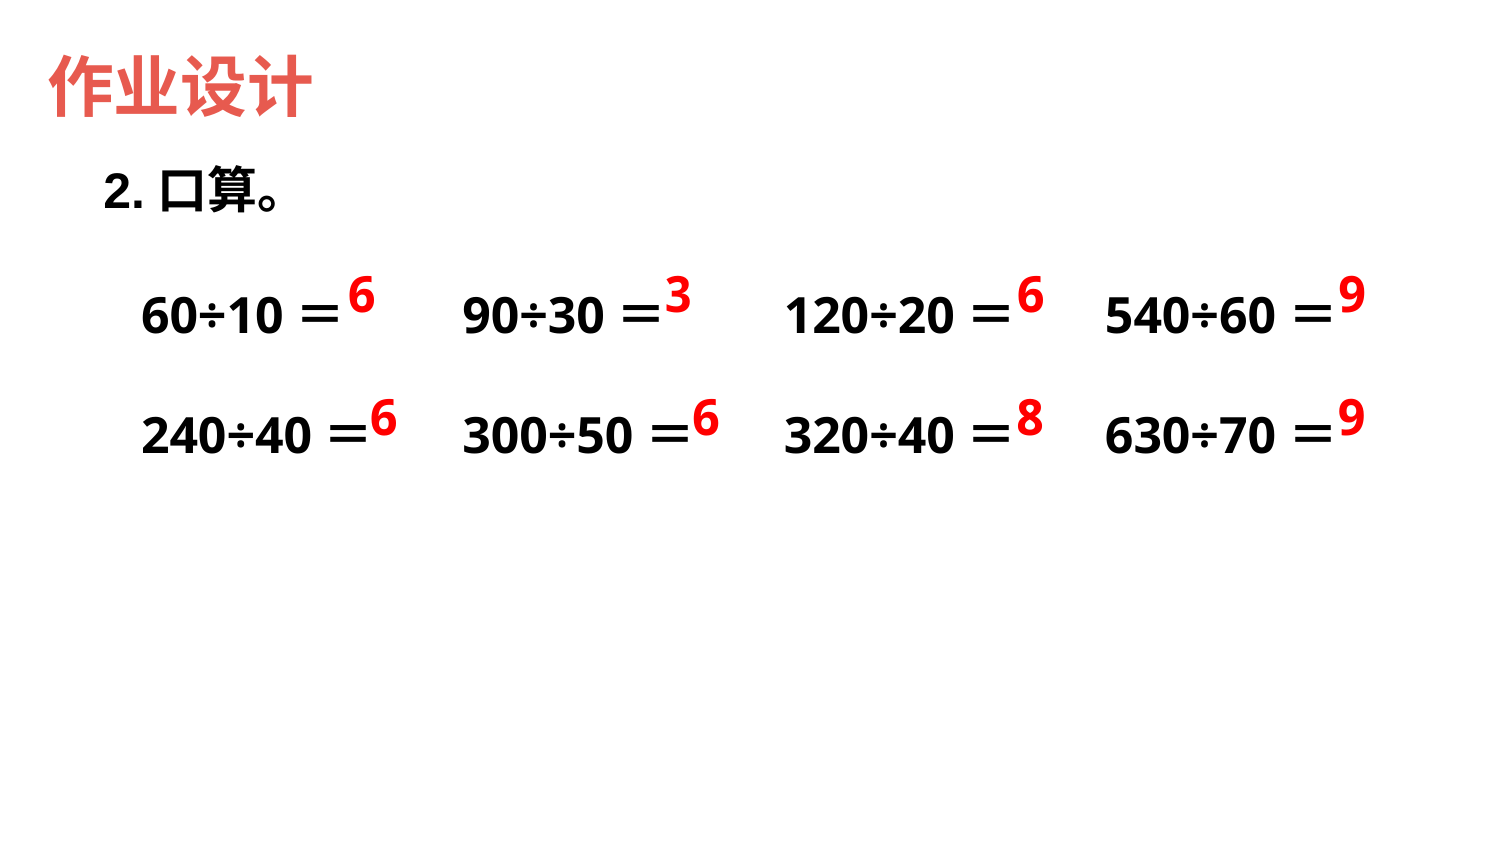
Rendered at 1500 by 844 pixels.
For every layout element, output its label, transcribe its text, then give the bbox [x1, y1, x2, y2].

text_box 3 [648, 255, 708, 331]
text_box 9 [1321, 377, 1382, 453]
text_box 作业设计 [9, 37, 353, 133]
text_box 8 [1000, 377, 1060, 453]
text_box 6 [1001, 255, 1061, 331]
text_box 60÷10＝ 240÷40＝ [126, 216, 447, 472]
text_box 90÷30＝ 300÷50＝ [447, 216, 768, 472]
text_box 6 [332, 255, 392, 331]
text_box 6 [354, 378, 414, 453]
text_box 6 [676, 378, 736, 453]
text_box 120÷20＝ 320÷40＝ [768, 216, 1090, 472]
text_box 540÷60＝ 630÷70＝ [1090, 216, 1419, 472]
text_box 9 [1322, 254, 1382, 330]
text_box 2.口算。 [88, 151, 1412, 226]
